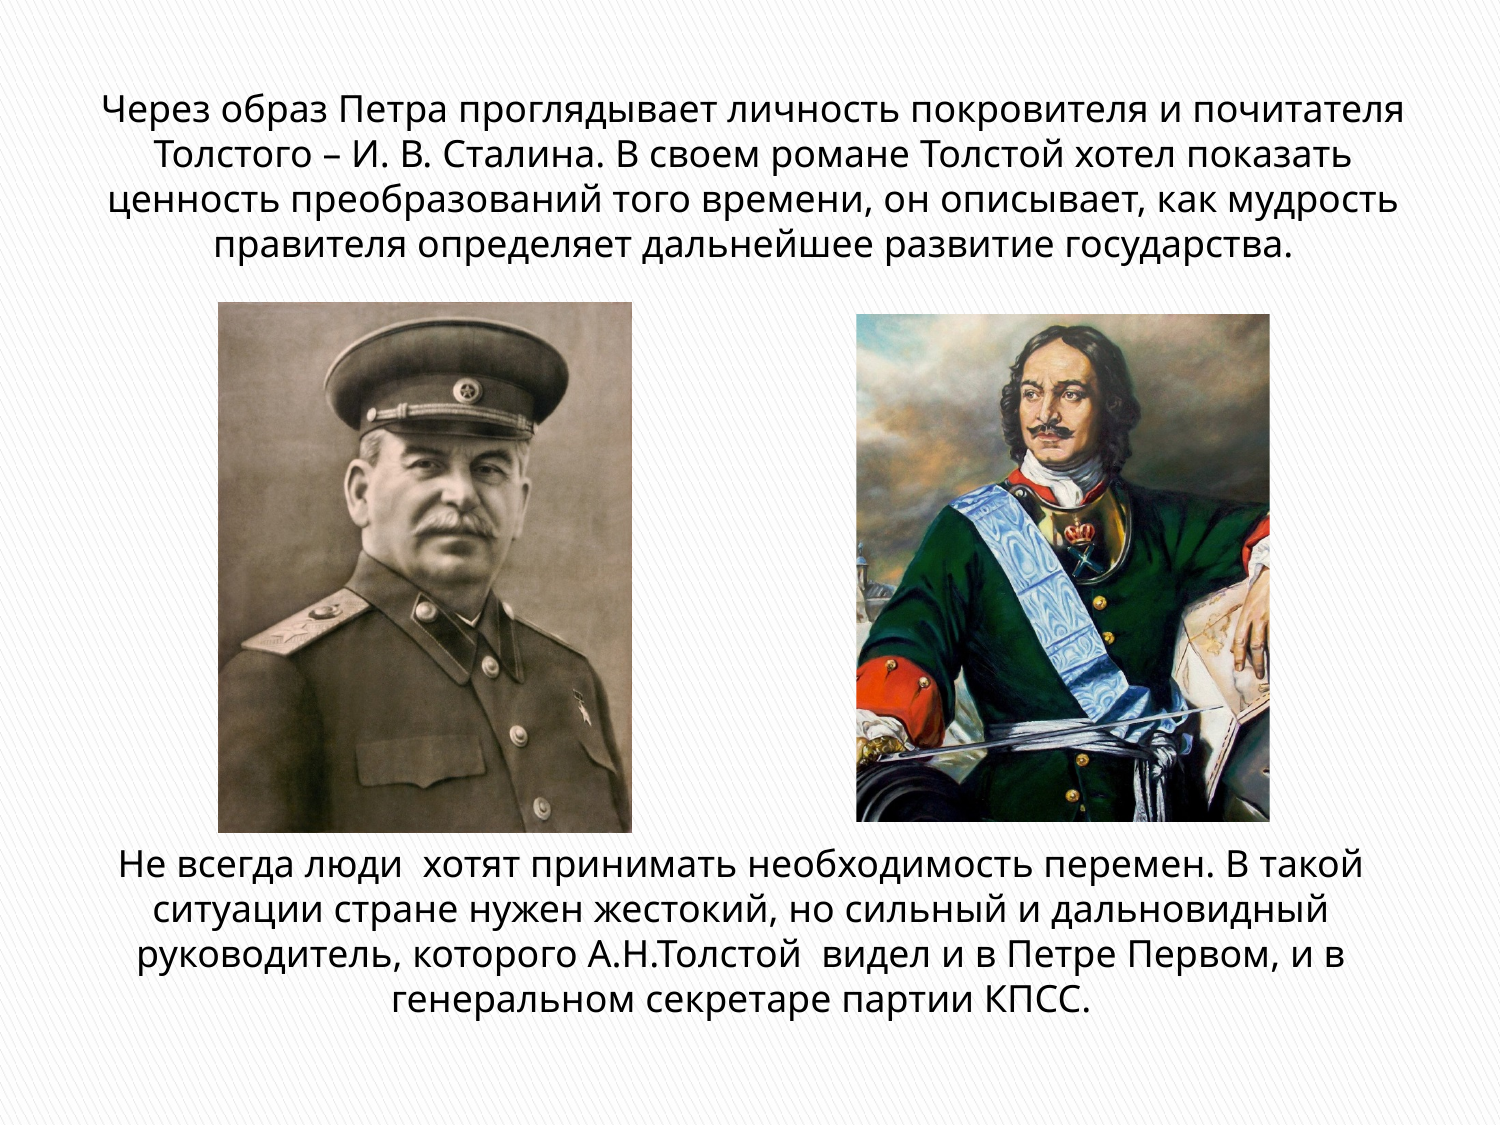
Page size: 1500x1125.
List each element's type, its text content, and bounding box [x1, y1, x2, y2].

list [856, 314, 1270, 822]
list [218, 302, 633, 833]
text_box Через образ Петра проглядывает личность покровителя и почитателя Толстого – И. В. Сталина. В своем романе Толстой хотел показать ценность преобразований того времени, он описывает, как мудрость правителя определяет дальнейшее развитие государства. [74, 78, 1433, 273]
text_box Не всегда люди хотят принимать необходимость перемен. В такой ситуации стране нужен жестокий, но сильный и дальновидный руководитель, которого А.Н.Толстой видел и в Петре Первом, и в генеральном секретаре партии КПСС. [44, 832, 1439, 1028]
